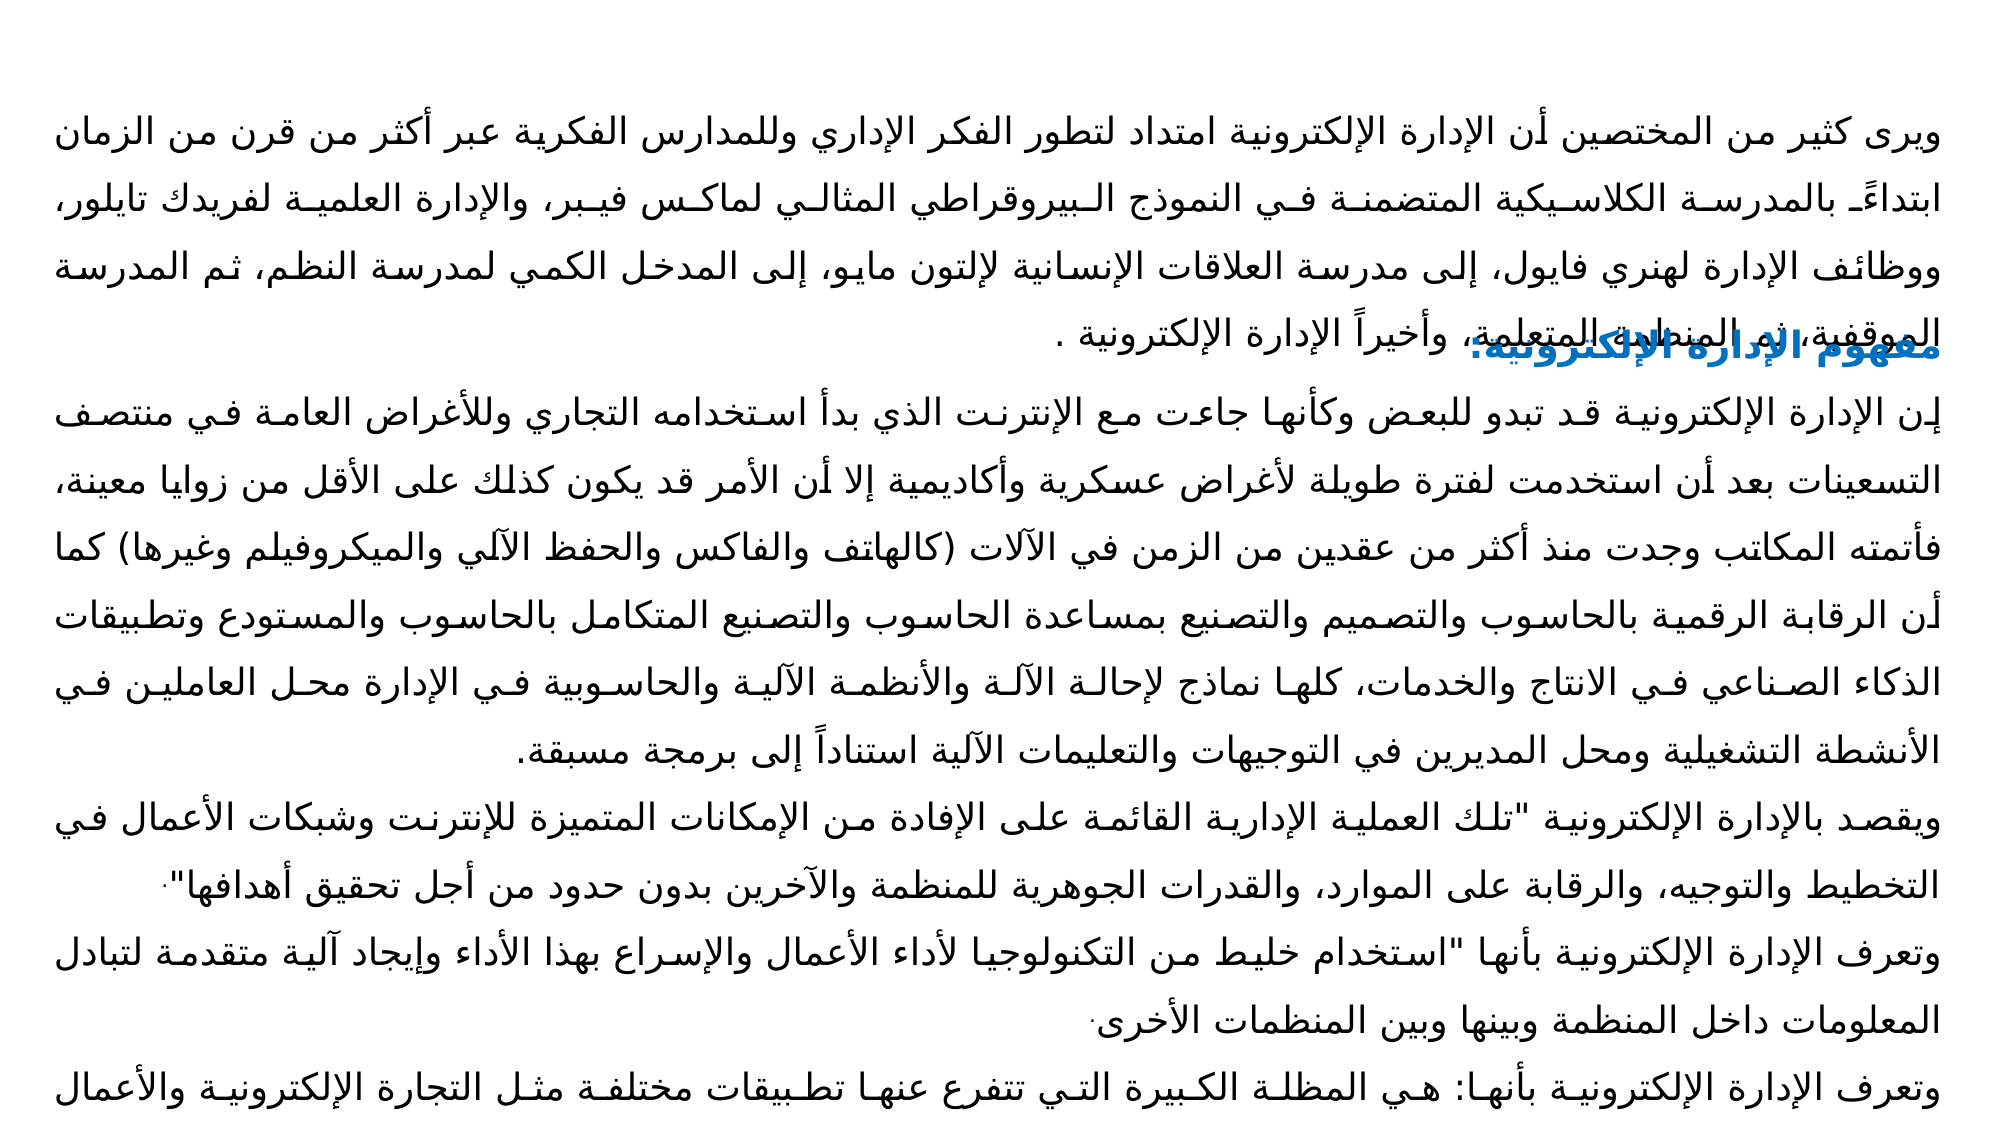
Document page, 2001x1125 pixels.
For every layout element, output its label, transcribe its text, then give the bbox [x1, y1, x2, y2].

text_box ويرى كثير من المختصين أن الإدارة الإلكترونية امتداد لتطور الفكر الإداري وللمدارس الفكرية عبر أكثر من قرن من الزمان ابتداءً بالمدرسة الكلاسيكية المتضمنة في النموذج البيروقراطي المثالي لماكس فيبر، والإدارة العلمية لفريدك تايلور، ووظائف الإدارة لهنري فايول، إلى مدرسة العلاقات الإنسانية لإلتون مايو، إلى المدخل الكمي لمدرسة النظم، ثم المدرسة الموقفية، ثم المنظمة المتعلمة، وأخيراً الإدارة الإلكترونية . [38, 77, 1957, 291]
text_box مفهوم الإدارة الإلكترونية: إن الإدارة الإلكترونية قد تبدو للبعض وكأنها جاءت مع الإنترنت الذي بدأ استخدامه التجاري وللأغراض العامة في منتصف التسعينات بعد أن استخدمت لفترة طويلة لأغراض عسكرية وأكاديمية إلا أن الأمر قد يكون كذلك على الأقل من زوايا معينة، فأتمته المكاتب وجدت منذ أكثر من عقدين من الزمن في الآلات (كالهاتف والفاكس والحفظ الآلي والميكروفيلم وغيرها) كما أن الرقابة الرقمية بالحاسوب والتصميم والتصنيع بمساعدة الحاسوب والتصنيع المتكامل بالحاسوب والمستودع وتطبيقات الذكاء الصناعي في الانتاج والخدمات، كلها نماذج لإحالة الآلة والأنظمة الآلية والحاسوبية في الإدارة محل العاملين في الأنشطة التشغيلية ومحل المديرين في التوجيهات والتعليمات الآلية استناداً إلى برمجة مسبقة. ويقصد بالإدارة الإلكترونية "تلك العملية الإدارية القائمة على الإفادة من الإمكانات المتميزة للإنترنت وشبكات الأعمال في التخطيط والتوجيه، والرقابة على الموارد، والقدرات الجوهرية للمنظمة والآخرين بدون حدود من أجل تحقيق أهدافها". وتعرف الإدارة الإلكترونية بأنها "استخدام خليط من التكنولوجيا لأداء الأعمال والإسراع بهذا الأداء وإيجاد آلية متقدمة لتبادل المعلومات داخل المنظمة وبينها وبين المنظمات الأخرى. وتعرف الإدارة الإلكترونية بأنها: هي المظلة الكبيرة التي تتفرع عنها تطبيقات مختلفة مثل التجارة الإلكترونية والأعمال الإلكترونية، وكذلك الحكومة الإلكترونية والتعليم الإلكتروني، وبالتالي نجد أن الإدارة الإلكترونية أشمل وأعم. [38, 291, 1957, 1125]
